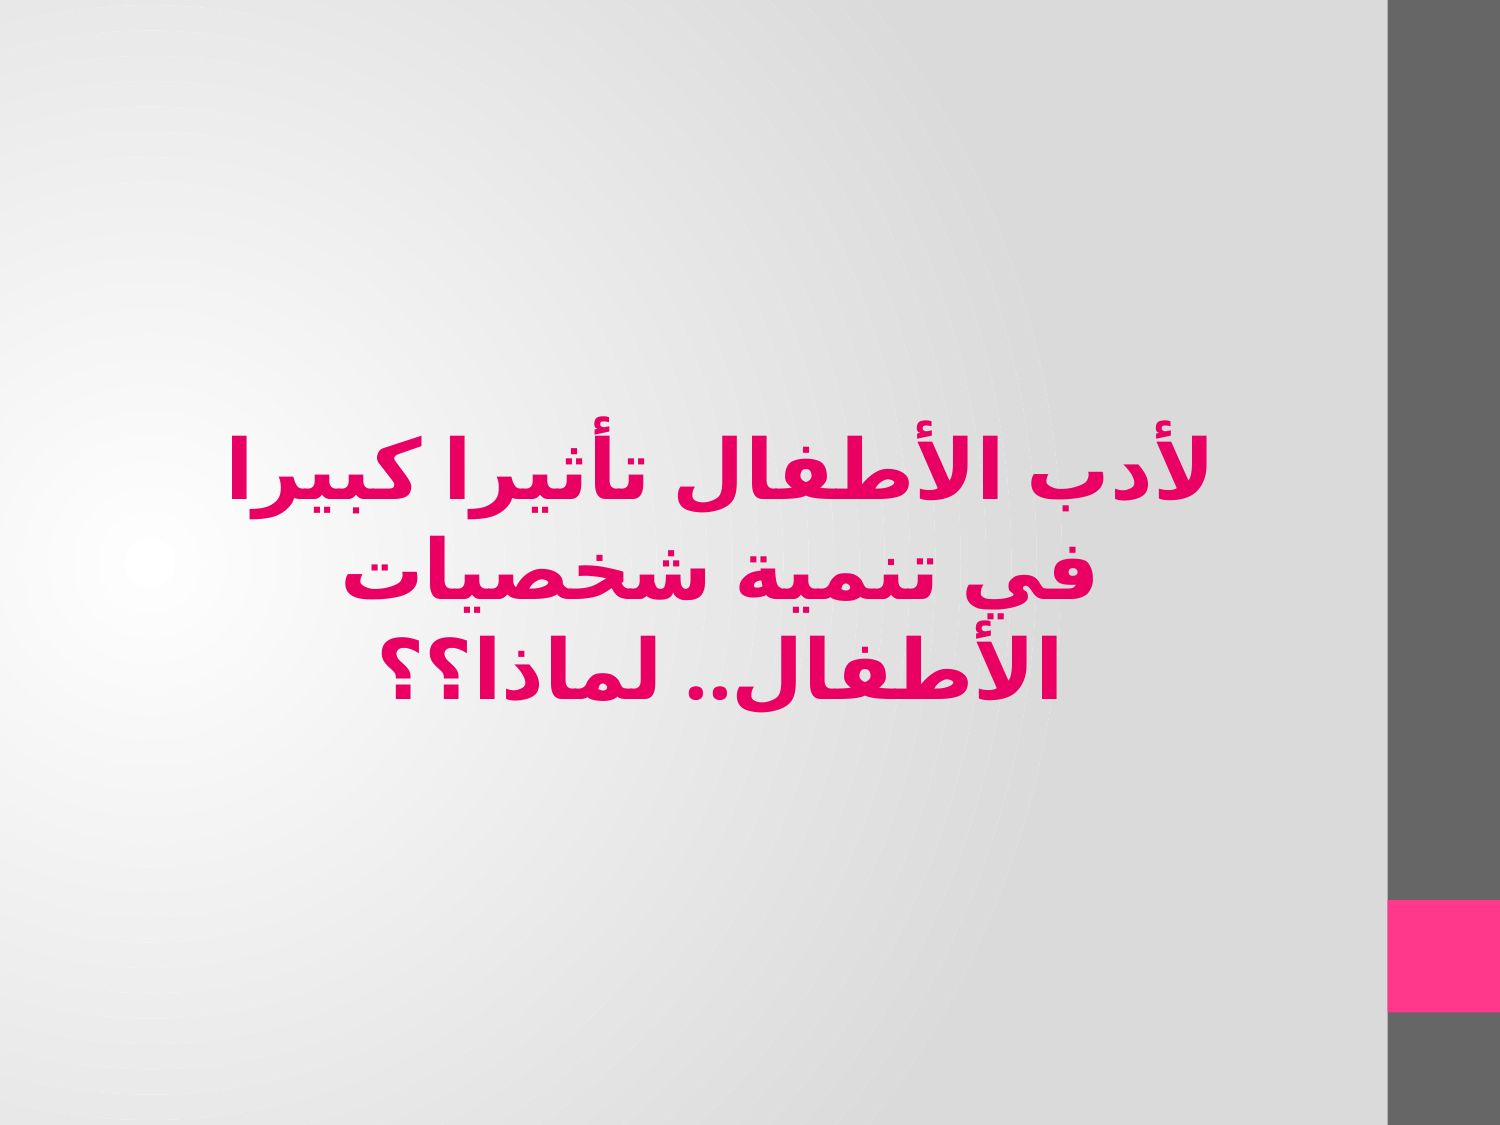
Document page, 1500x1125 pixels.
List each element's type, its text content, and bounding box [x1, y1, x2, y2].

text_box لأدب الأطفال تأثيرا كبيرا في تنمية شخصيات الأطفال.. لماذا؟؟ [171, 408, 1270, 724]
